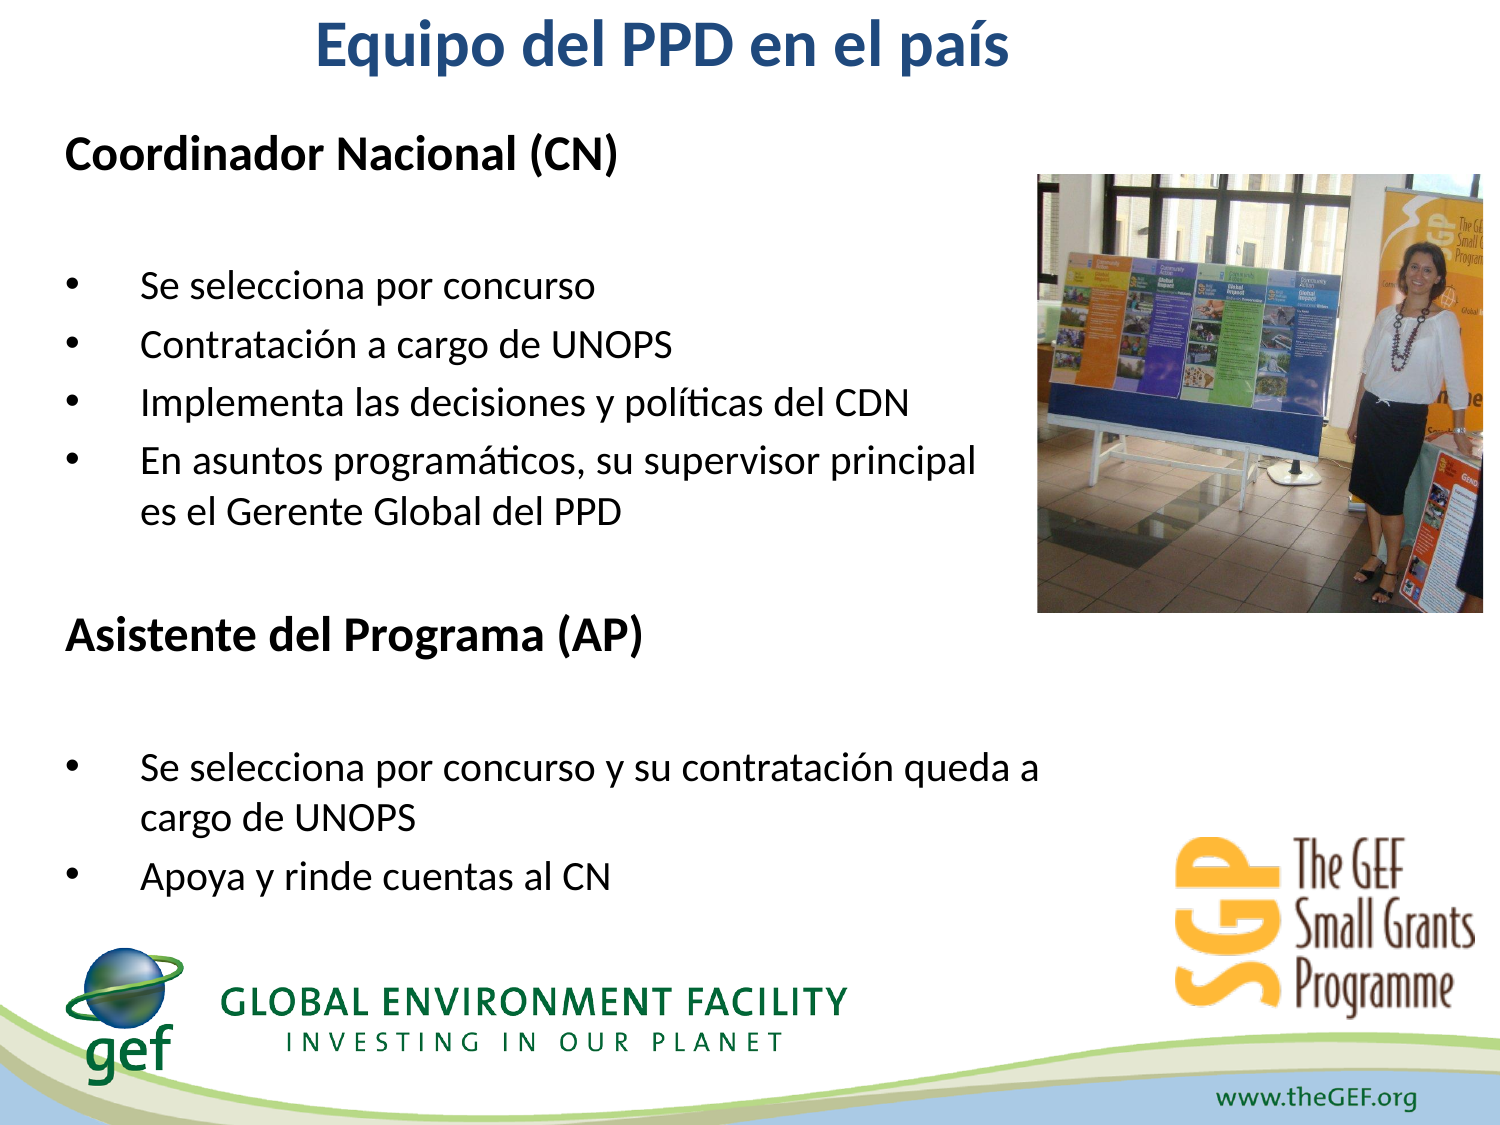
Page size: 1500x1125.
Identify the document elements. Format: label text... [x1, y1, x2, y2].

list Coordinador Nacional (CN) Se selecciona por concurso Contratación a cargo de UNOPS Implementa las decisiones y políticas del CDN En asuntos programáticos, su supervisor principal es el Gerente Global del PPD Asistente del Programa (AP) Se selecciona por concurso y su contratación queda a cargo de UNOPS Apoya y rinde cuentas al CN [50, 112, 1088, 938]
picture [1037, 174, 1484, 613]
title Equipo del PPD en el país [300, 0, 1175, 88]
picture [0, 837, 1500, 1125]
